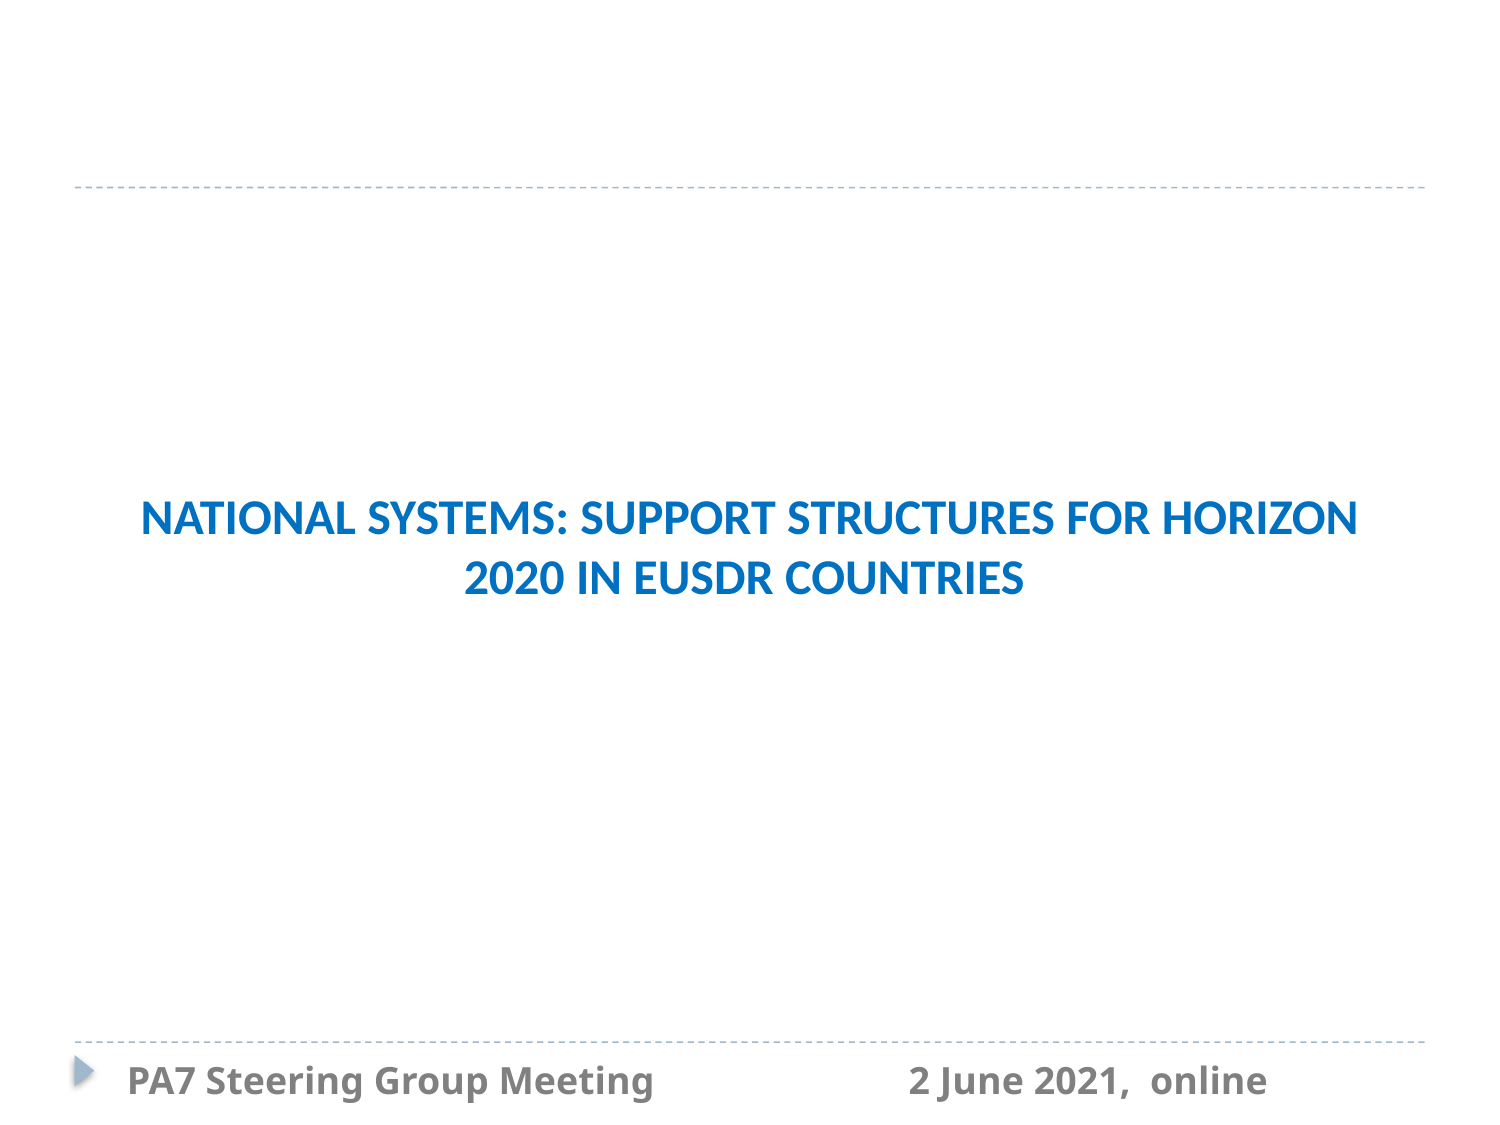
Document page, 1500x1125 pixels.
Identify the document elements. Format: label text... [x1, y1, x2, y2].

text_box PA7 Steering Group Meeting 2 June 2021, online [112, 1049, 1471, 1109]
list NATIONAL SYSTEMS: SUPPORT STRUCTURES FOR HORIZON 2020 IN EUSDR COUNTRIES [75, 200, 1425, 1010]
